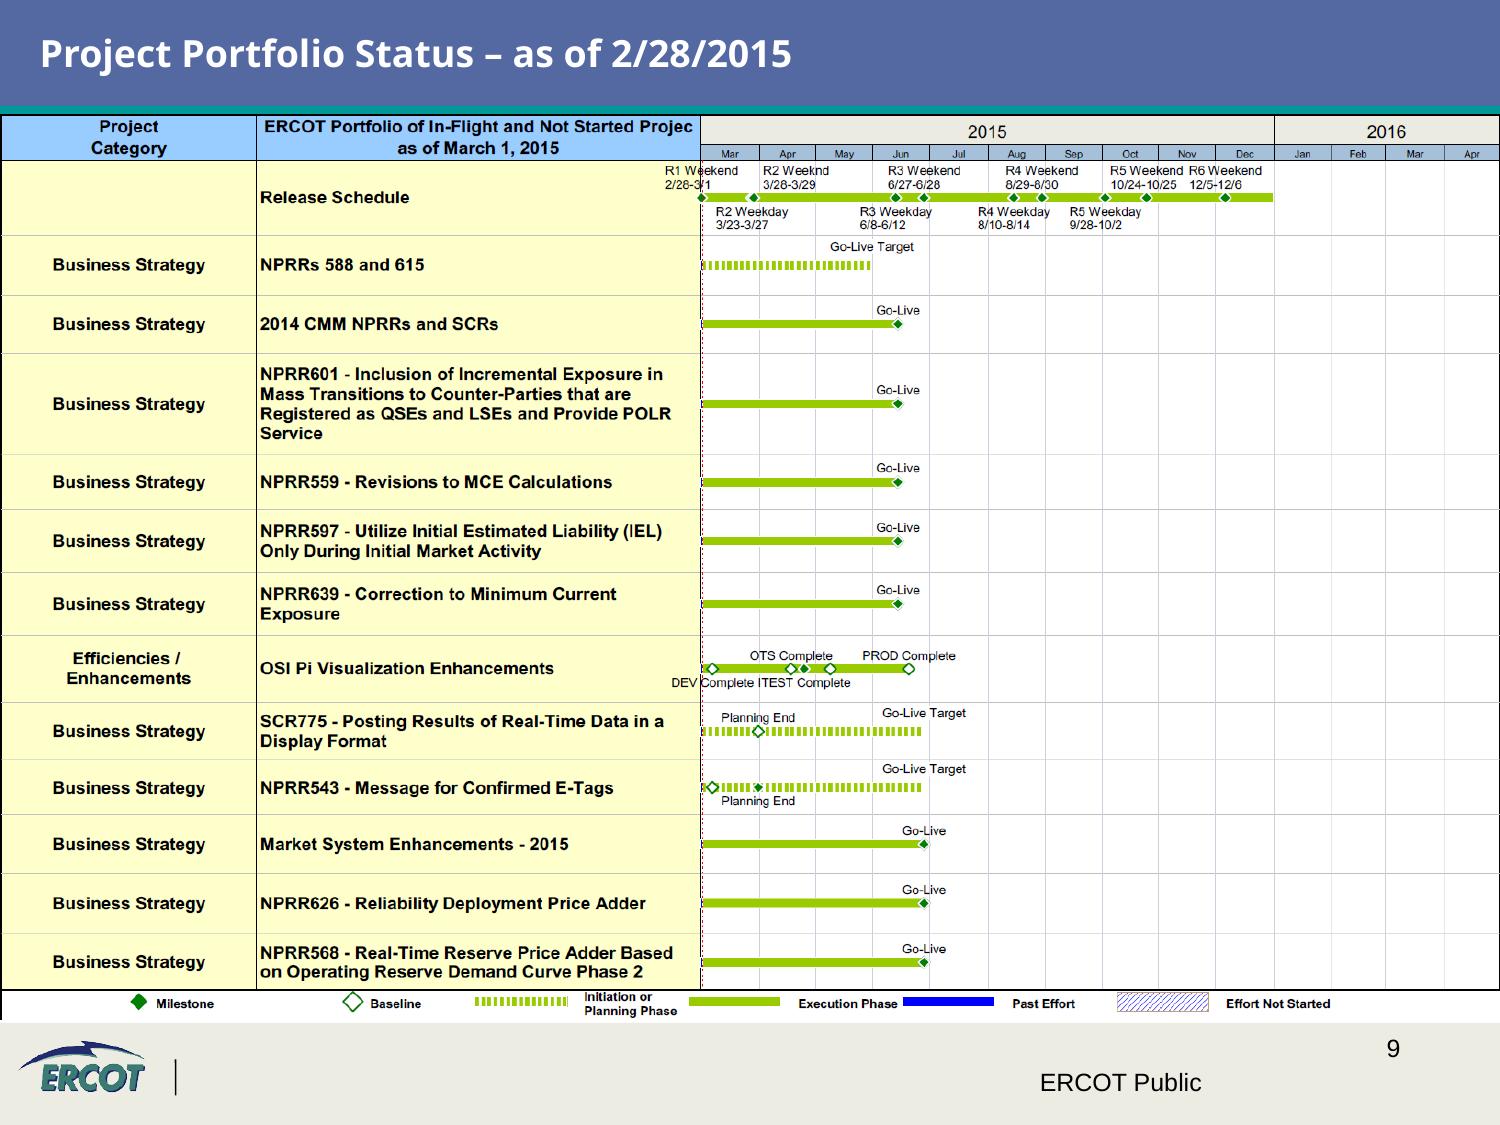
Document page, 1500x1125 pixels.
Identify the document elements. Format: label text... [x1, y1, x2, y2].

text_box [24, 22, 1450, 85]
text_box Project Portfolio Status – as of 2/28/2015 [24, 30, 1163, 106]
footer ERCOT Public [1025, 1059, 1438, 1125]
picture [10, 1031, 151, 1111]
picture [0, 114, 1500, 1020]
